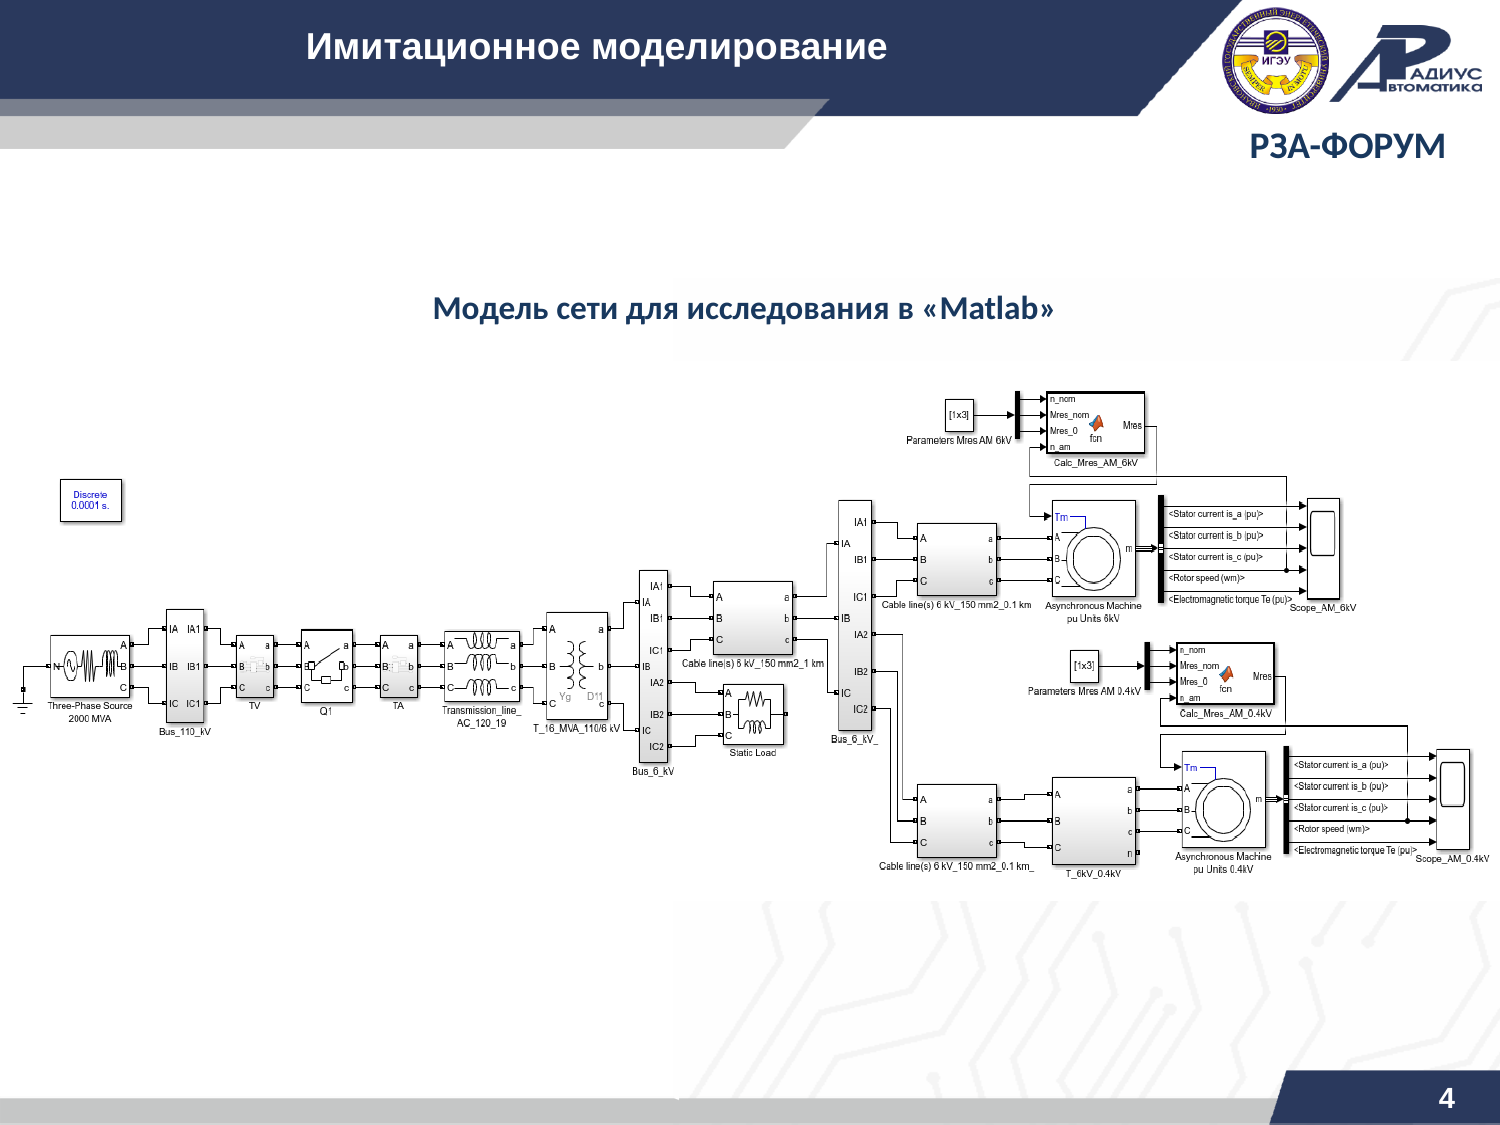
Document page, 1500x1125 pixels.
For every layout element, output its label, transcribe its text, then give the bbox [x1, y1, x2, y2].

picture [0, 0, 1483, 150]
list Модель сети для исследования в «Matlab» [402, 278, 672, 329]
text_box РЗА-ФОРУМ [1234, 114, 1462, 174]
picture [0, 278, 1500, 1125]
